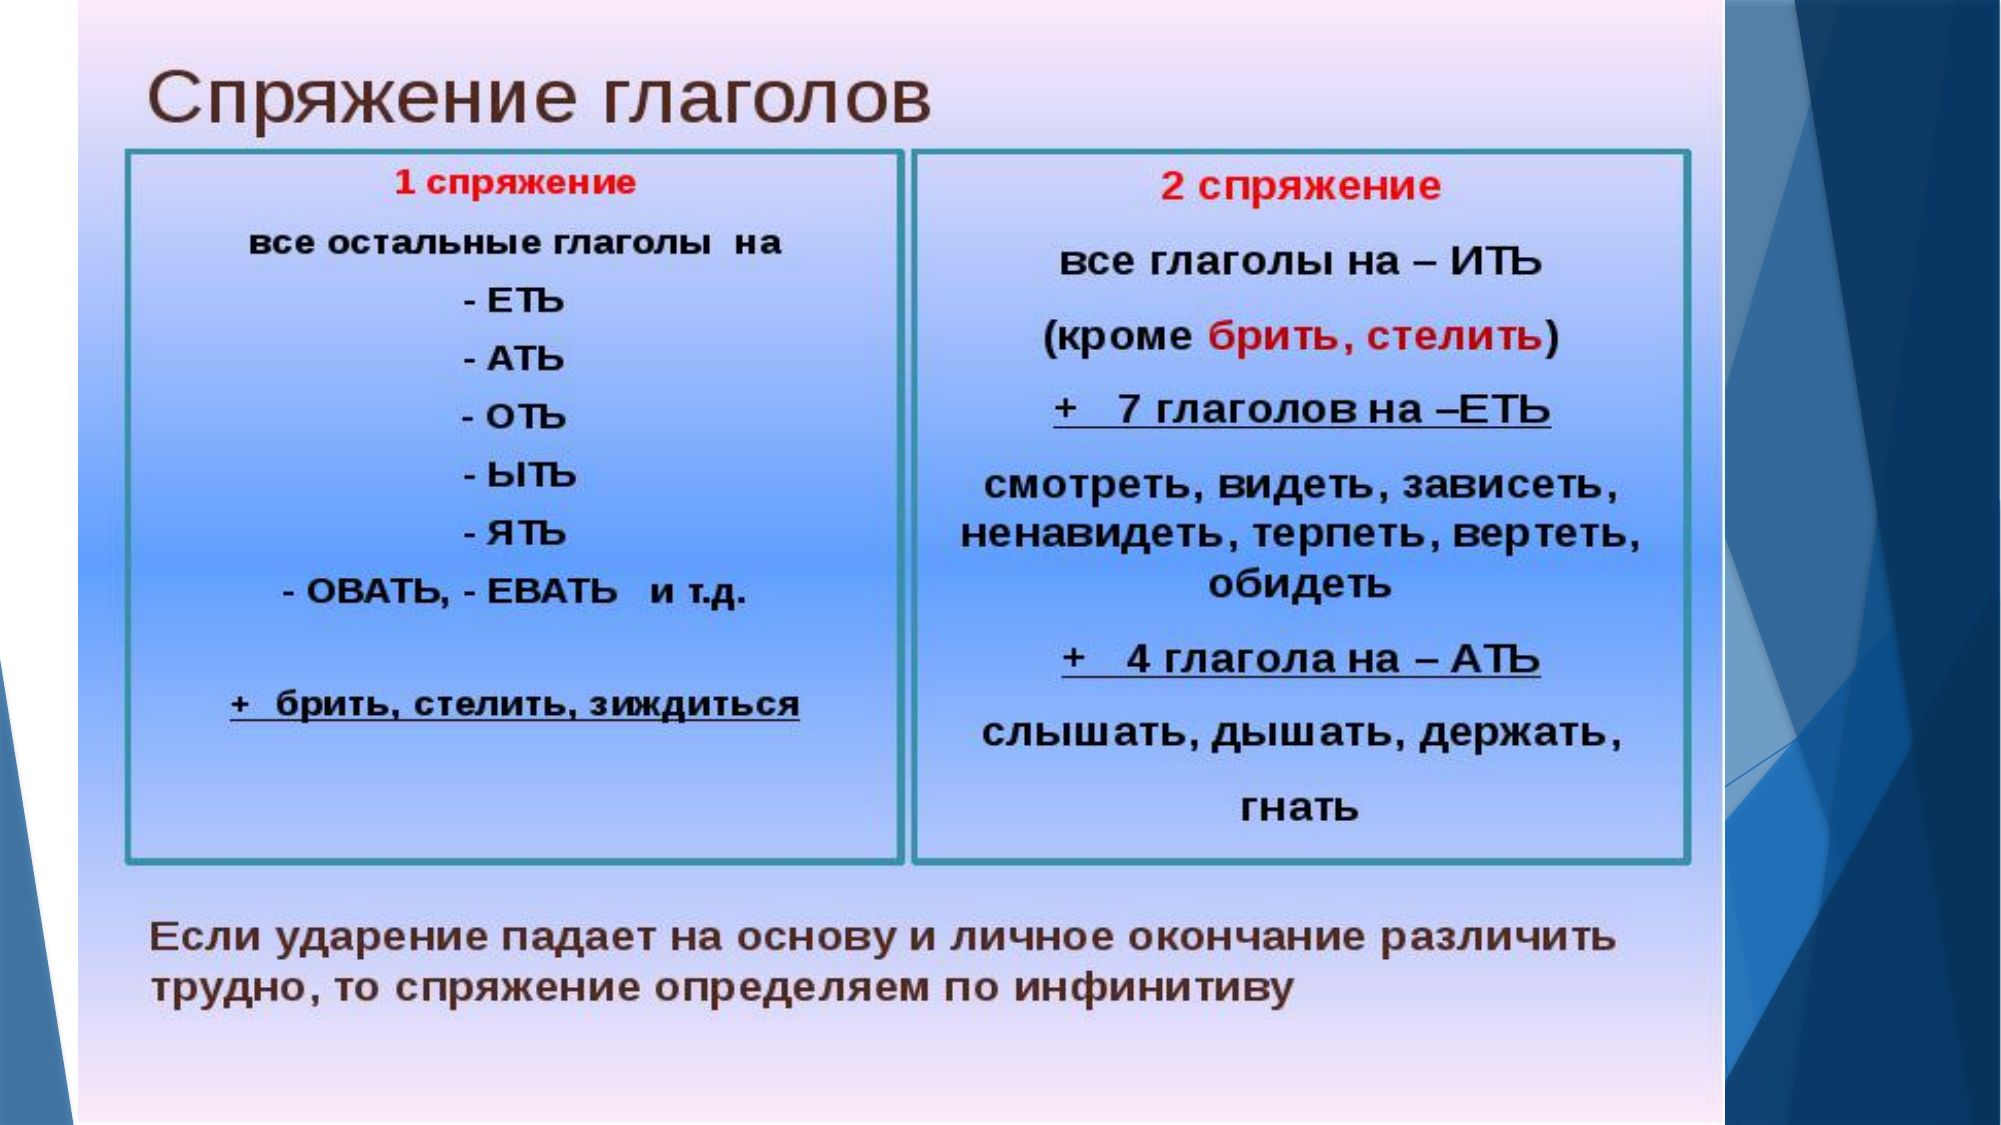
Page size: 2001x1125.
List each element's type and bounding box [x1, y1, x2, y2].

list [78, 0, 1726, 1125]
